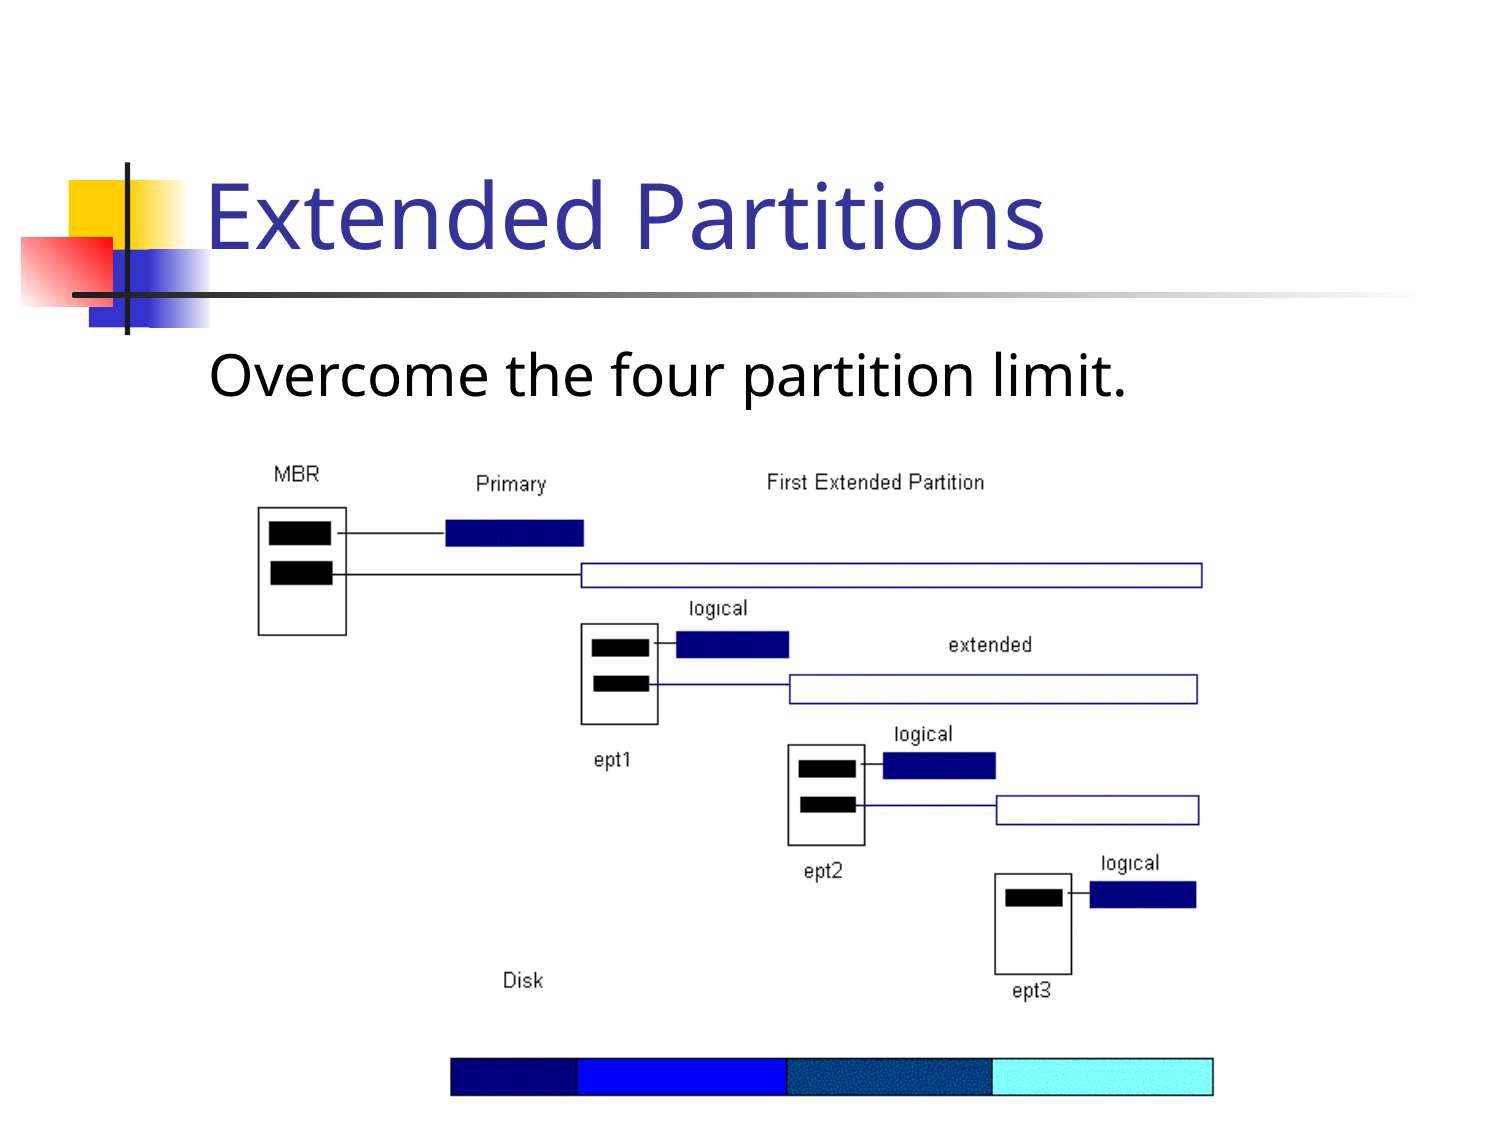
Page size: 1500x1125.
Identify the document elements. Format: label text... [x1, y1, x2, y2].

list Overcome the four partition limit. [193, 330, 1376, 1007]
title Extended Partitions [188, 34, 1468, 276]
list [212, 434, 1301, 1125]
